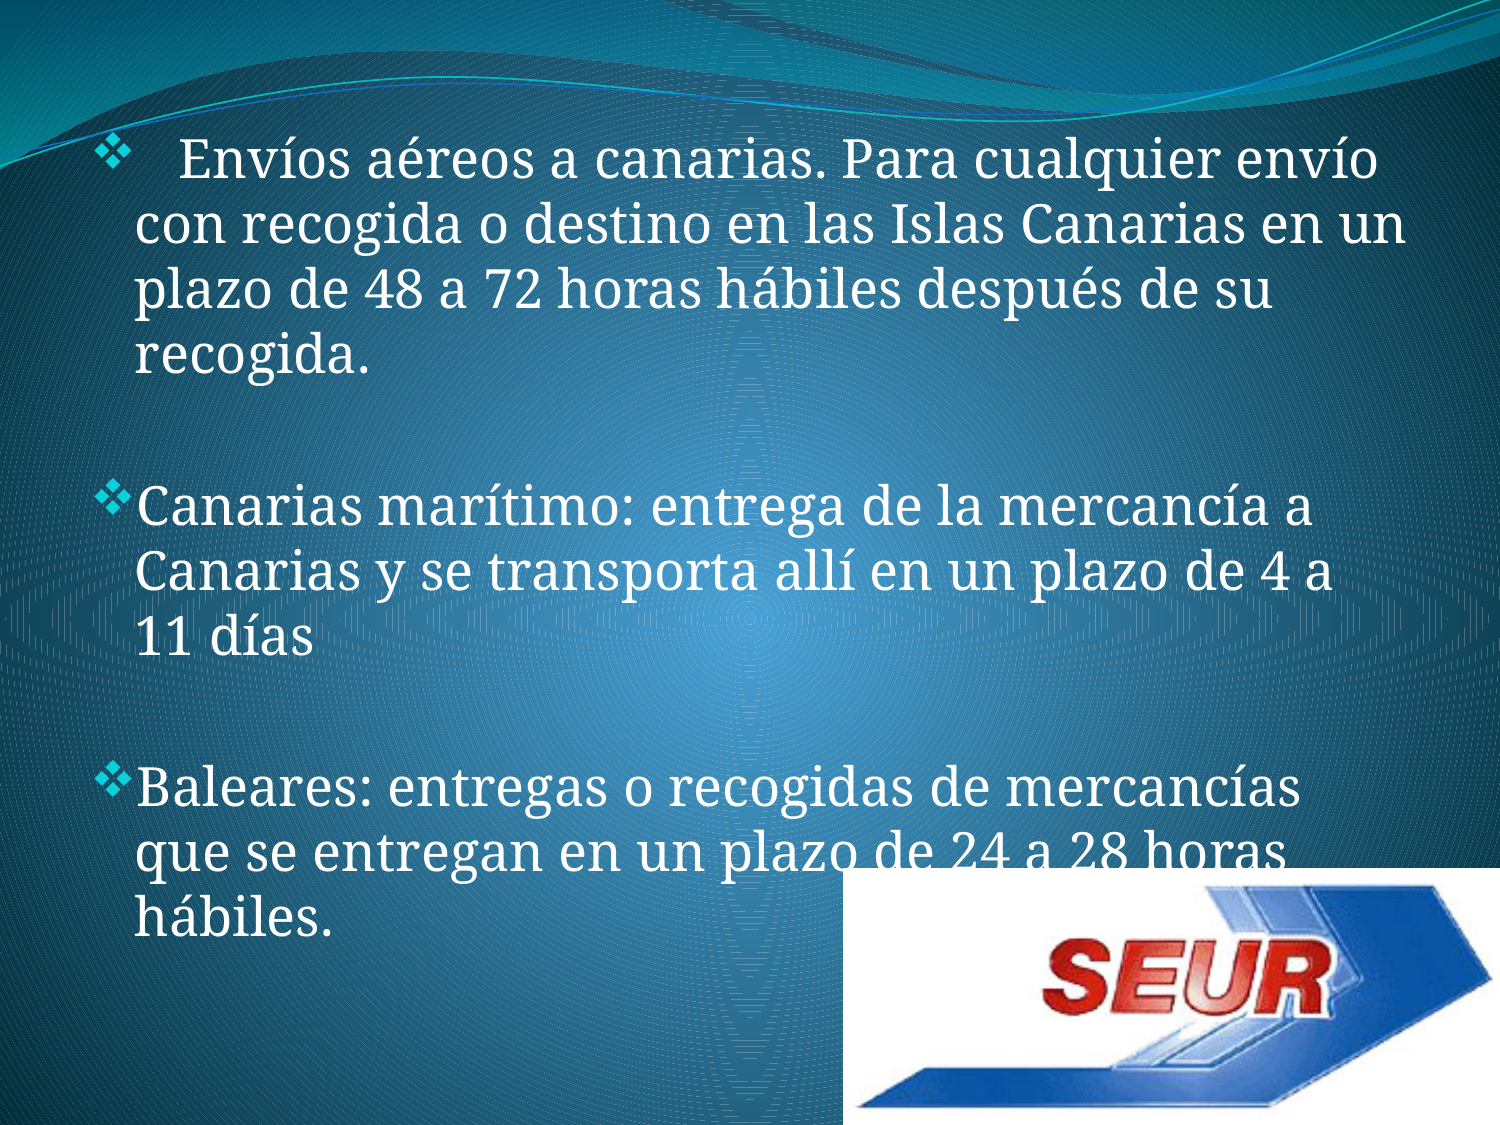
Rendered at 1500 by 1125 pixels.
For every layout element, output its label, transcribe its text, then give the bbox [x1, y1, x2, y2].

list Envíos aéreos a canarias. Para cualquier envío con recogida o destino en las Islas Canarias en un plazo de 48 a 72 horas hábiles después de su recogida. Canarias marítimo: entrega de la mercancía a Canarias y se transporta allí en un plazo de 4 a 11 días Baleares: entregas o recogidas de mercancías que se entregan en un plazo de 24 a 28 horas hábiles. [74, 116, 1426, 1038]
picture [843, 868, 1500, 1125]
